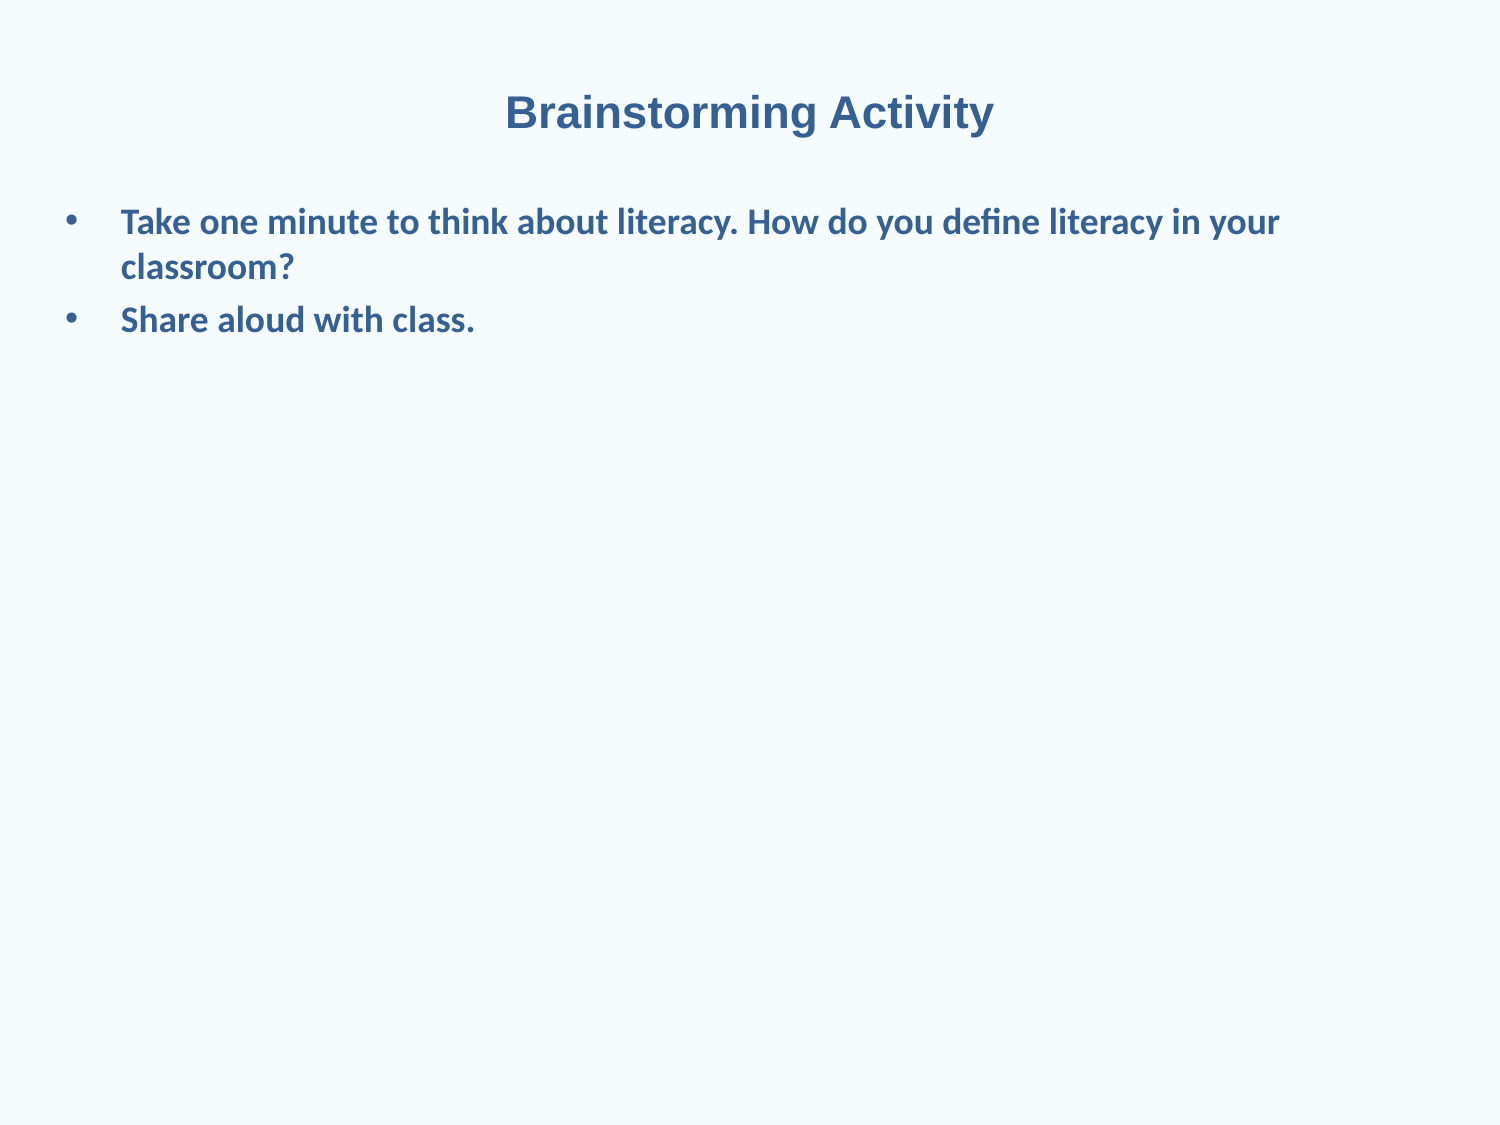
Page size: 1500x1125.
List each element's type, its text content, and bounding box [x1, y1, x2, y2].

subtitle Brainstorming Activity Take one minute to think about literacy. How do you define literacy in your classroom? Share aloud with class. [50, 75, 1450, 974]
